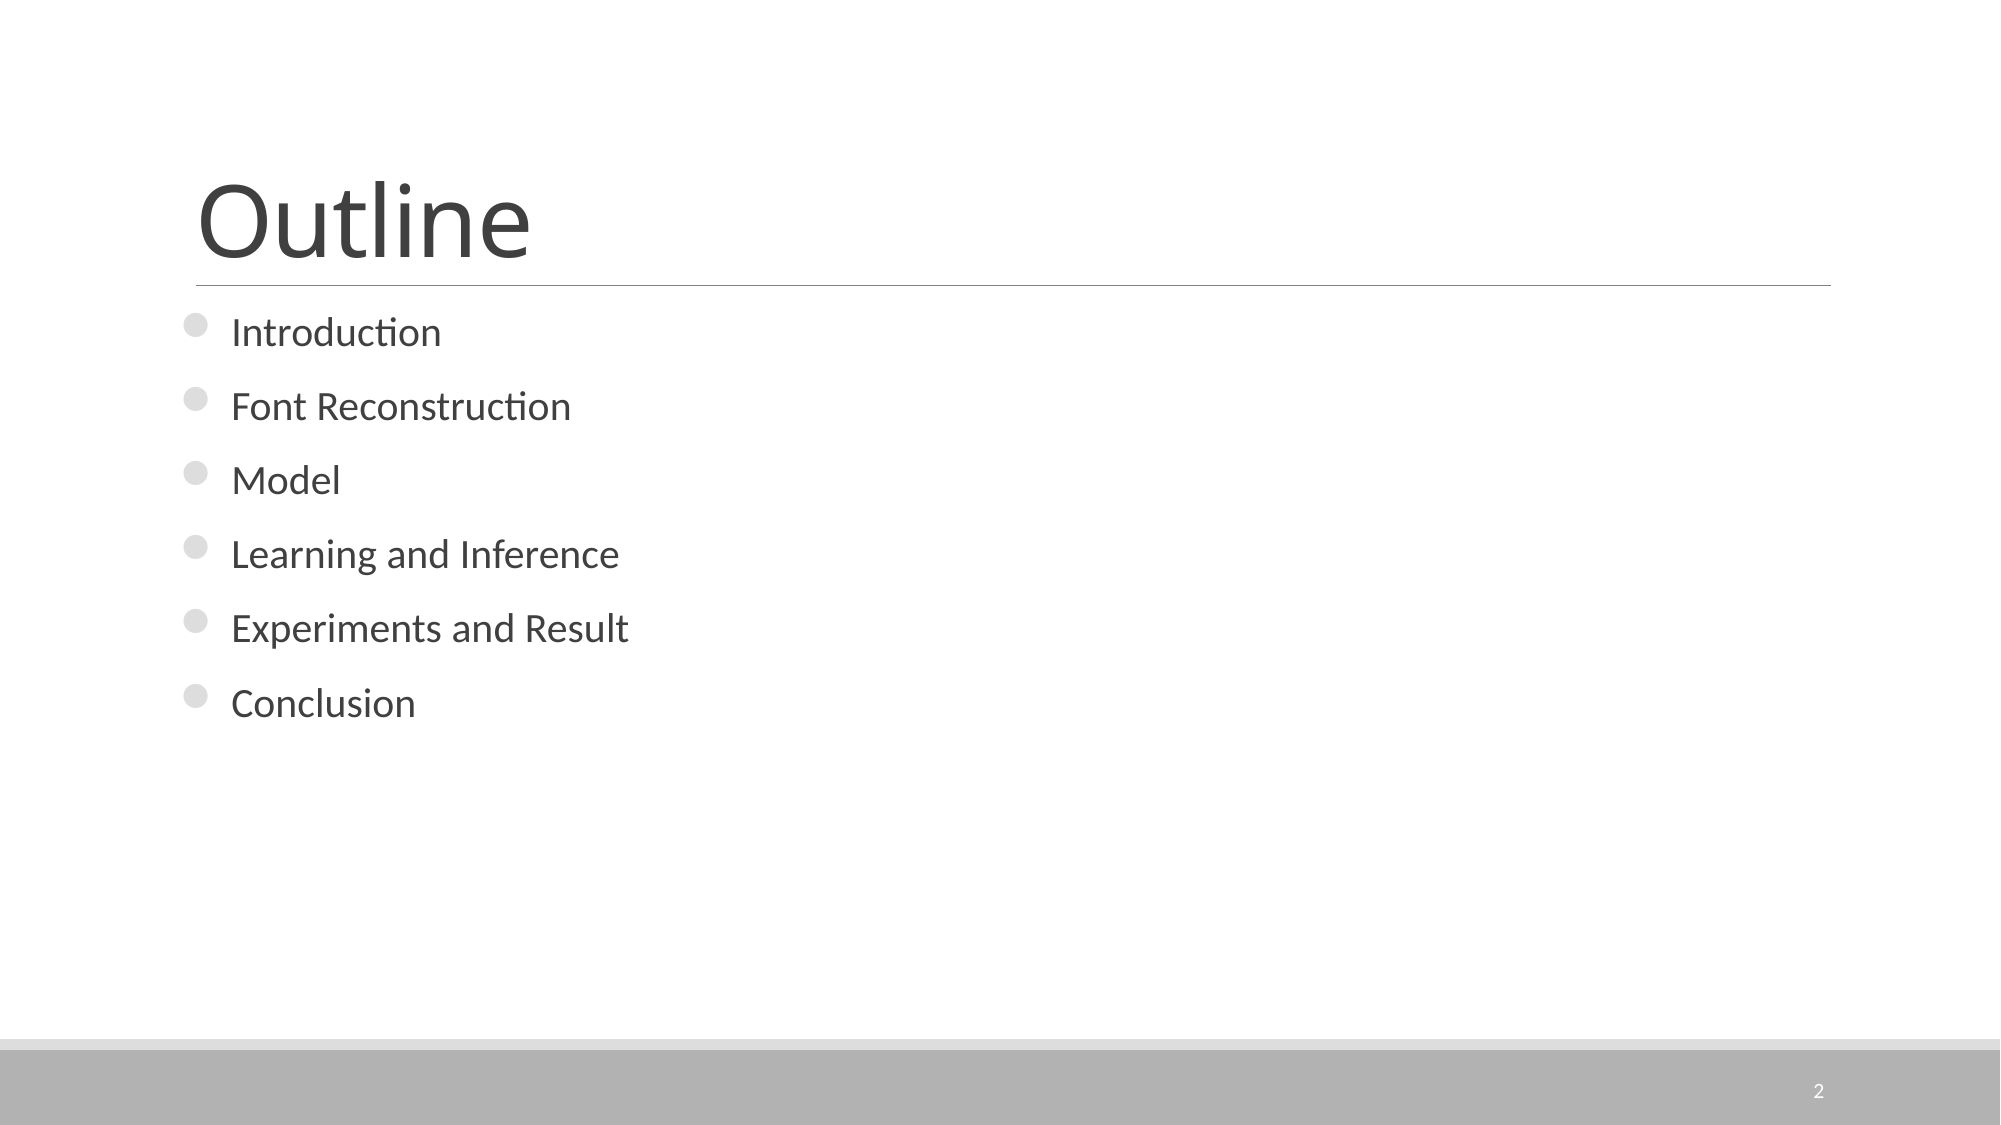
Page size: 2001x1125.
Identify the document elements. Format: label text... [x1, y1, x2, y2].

list Introduction Font Reconstruction Model Learning and Inference Experiments and Result Conclusion [180, 302, 1830, 963]
title Outline [180, 47, 1830, 285]
slide_number 2 [1624, 1059, 1840, 1120]
